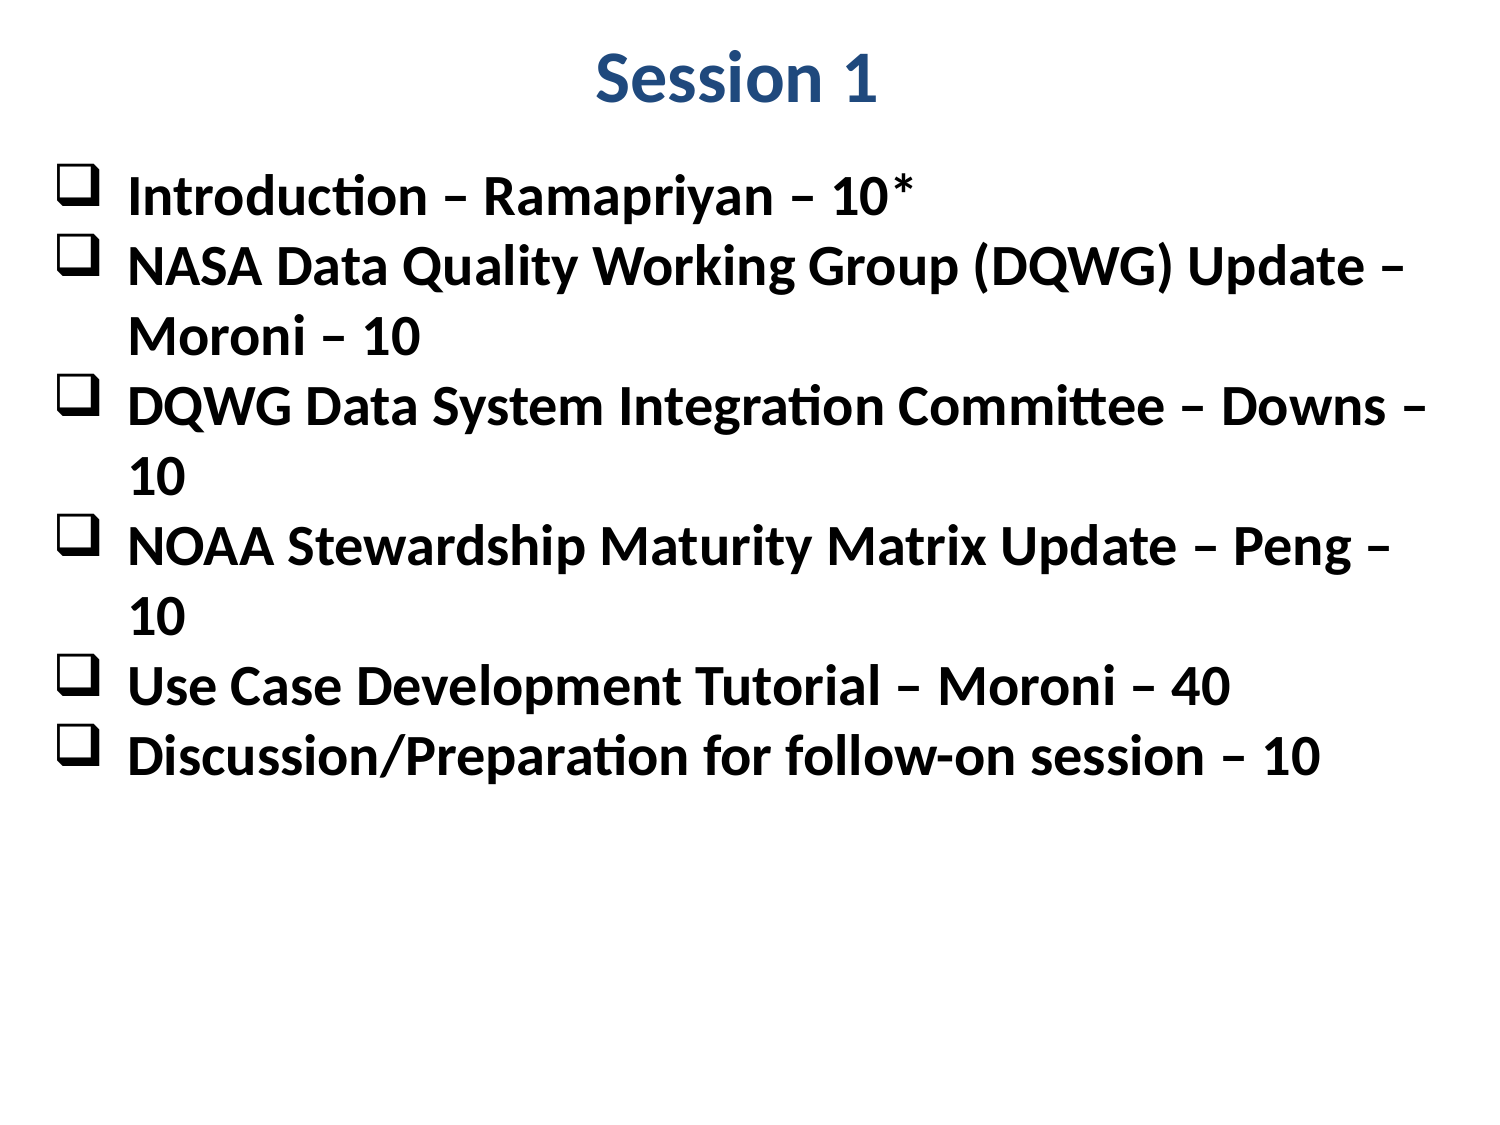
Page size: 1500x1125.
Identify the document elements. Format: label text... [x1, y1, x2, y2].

text_box Introduction – Ramapriyan – 10* NASA Data Quality Working Group (DQWG) Update – Moroni – 10 DQWG Data System Integration Committee – Downs – 10 NOAA Stewardship Maturity Matrix Update – Peng – 10 Use Case Development Tutorial – Moroni – 40 Discussion/Preparation for follow-on session – 10 [37, 149, 1450, 795]
title Session 1 [37, 20, 1438, 125]
